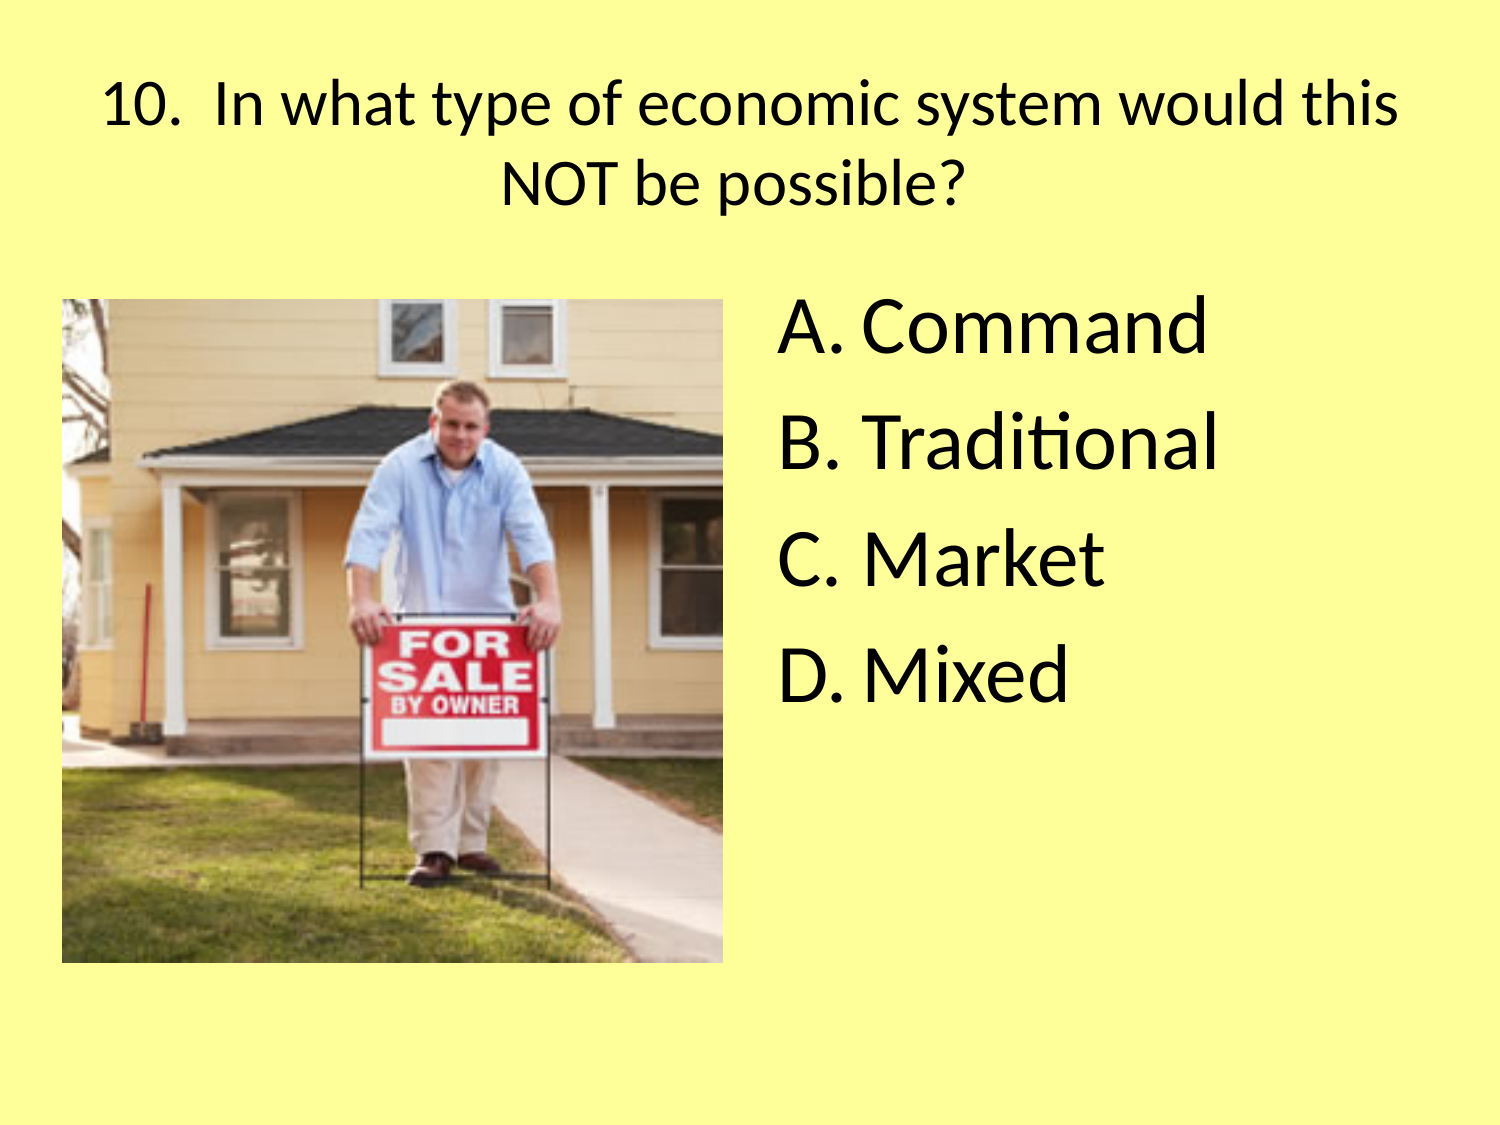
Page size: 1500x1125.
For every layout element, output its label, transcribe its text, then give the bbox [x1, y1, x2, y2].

list Command Traditional Market Mixed [762, 262, 1425, 1005]
title 10. In what type of economic system would this NOT be possible? [75, 45, 1425, 233]
picture [62, 299, 723, 963]
